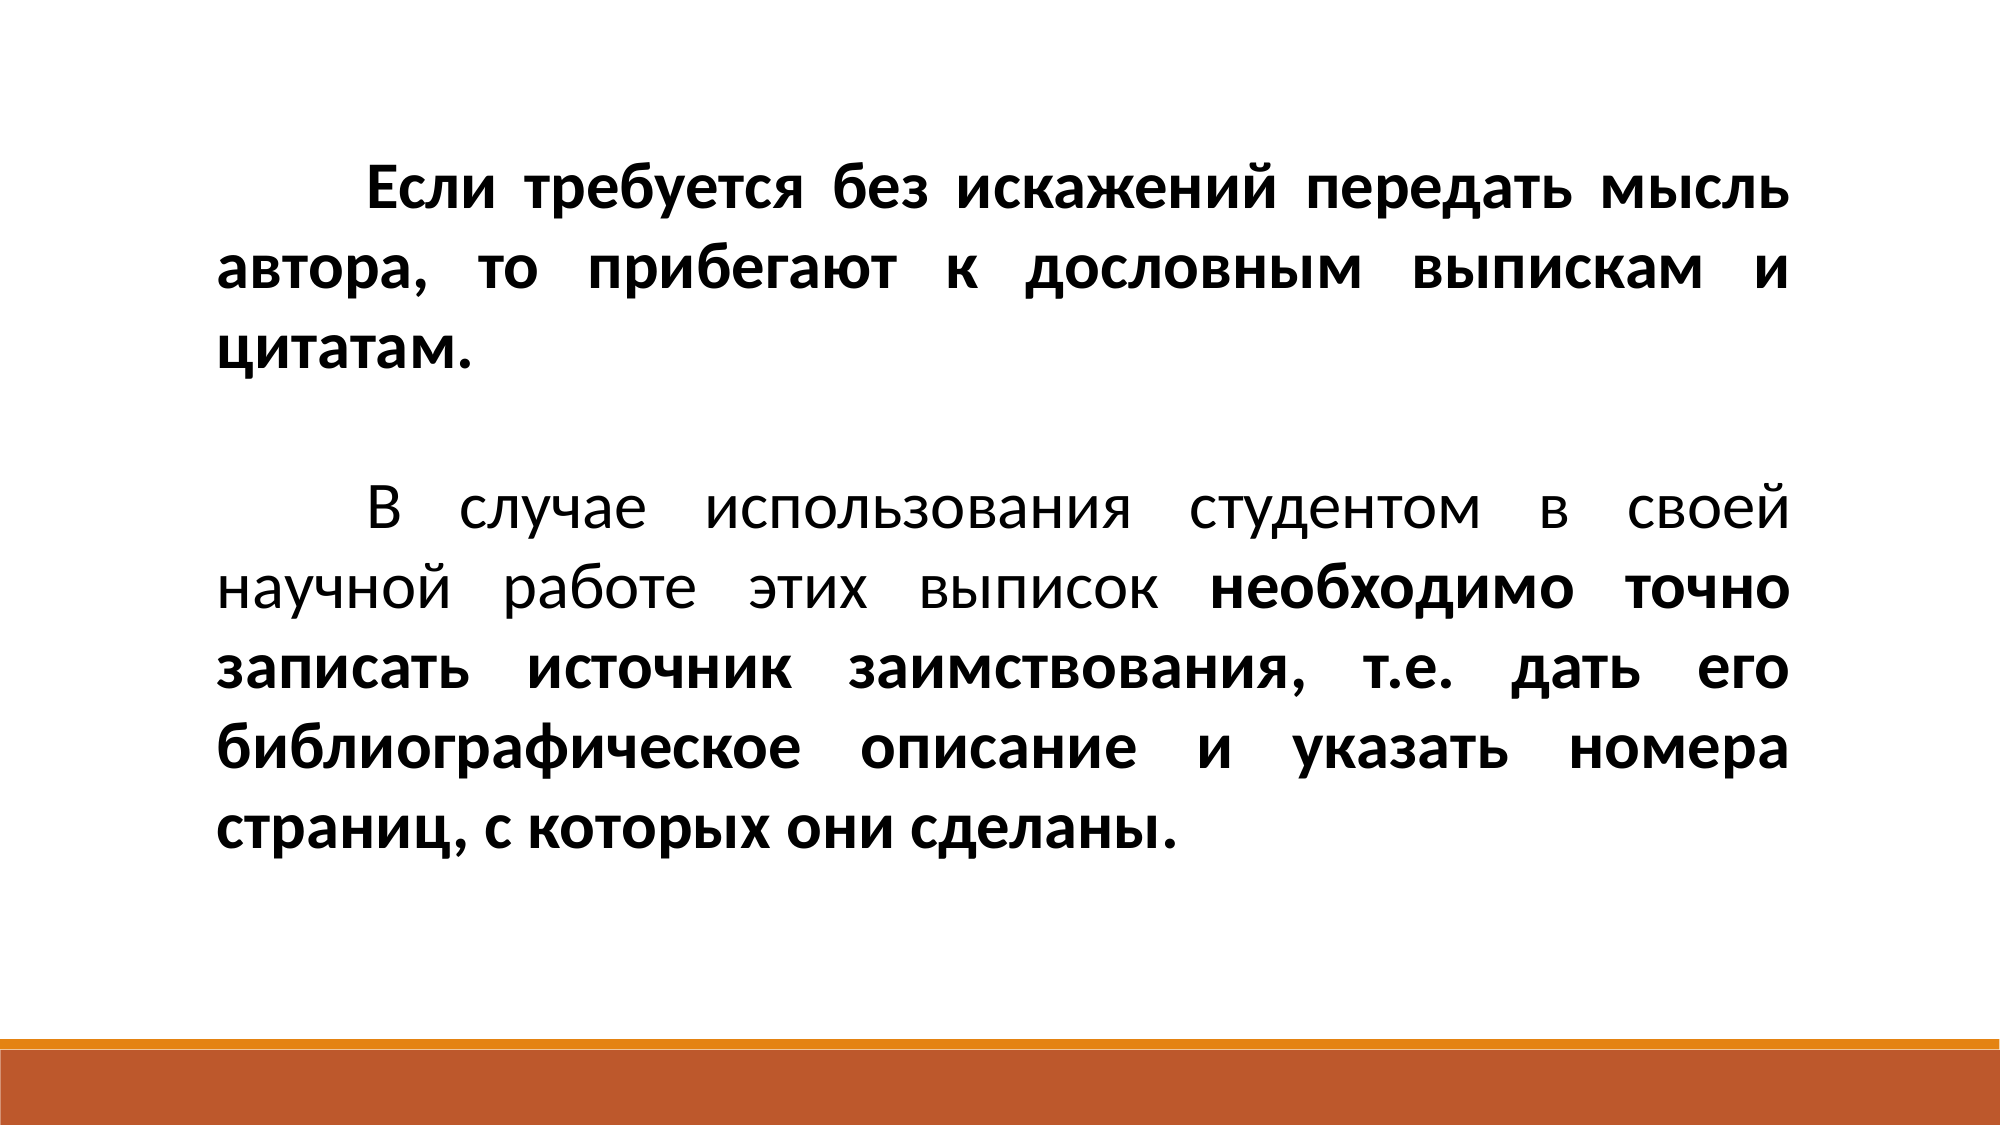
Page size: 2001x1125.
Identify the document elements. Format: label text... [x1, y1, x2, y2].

text_box Если требуется без искажений передать мысль автора, то прибегают к дословным выпискам и цитатам. В случае использования студентом в своей научной работе этих выписок необходимо точно записать источник заимствования, т.е. дать его библиографическое описание и указать номера страниц, с которых они сделаны. [202, 134, 1807, 869]
